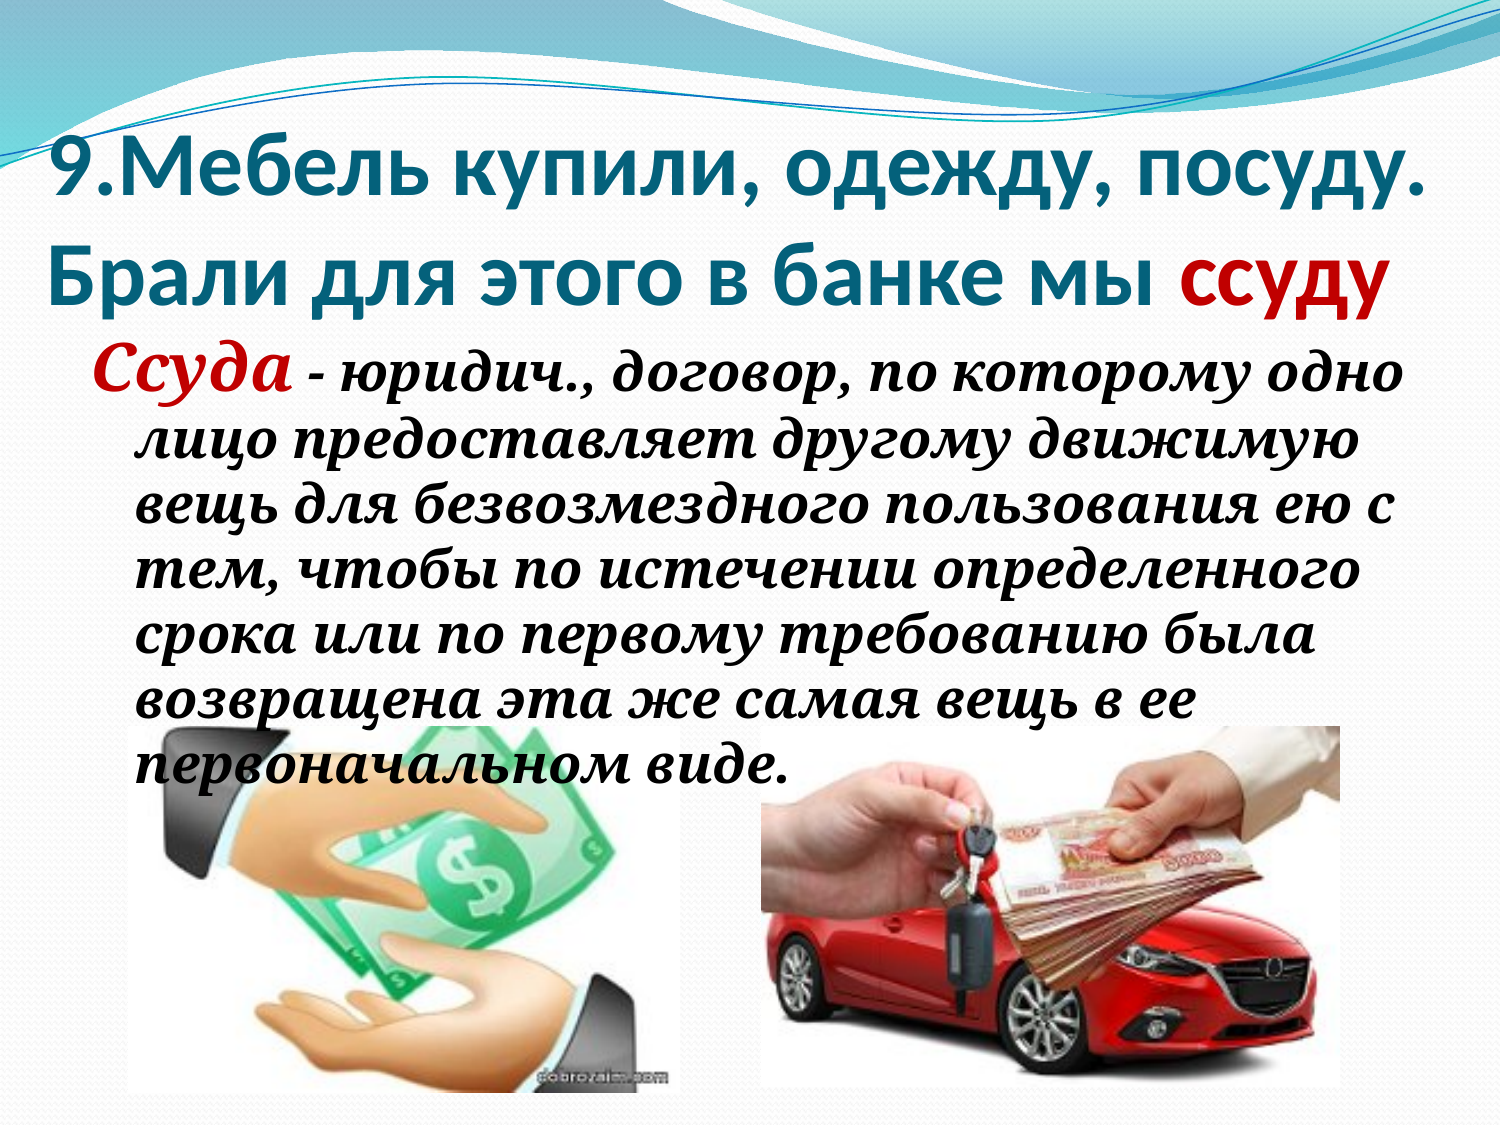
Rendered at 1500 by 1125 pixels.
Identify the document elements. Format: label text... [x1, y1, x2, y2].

picture [761, 726, 1340, 1087]
list Ссуда - юридич., договор, по которому одно лицо предоставляет другому движимую вещь для безвозмездного пользования ею с тем, чтобы по истечении определенного срока или по первому требованию была возвращена эта же самая вещь в ее первоначальном виде. [74, 317, 1426, 1038]
title 9.Мебель купили, одежду, посуду. Брали для этого в банке мы ссуду [46, 115, 1466, 434]
picture [128, 726, 680, 1093]
